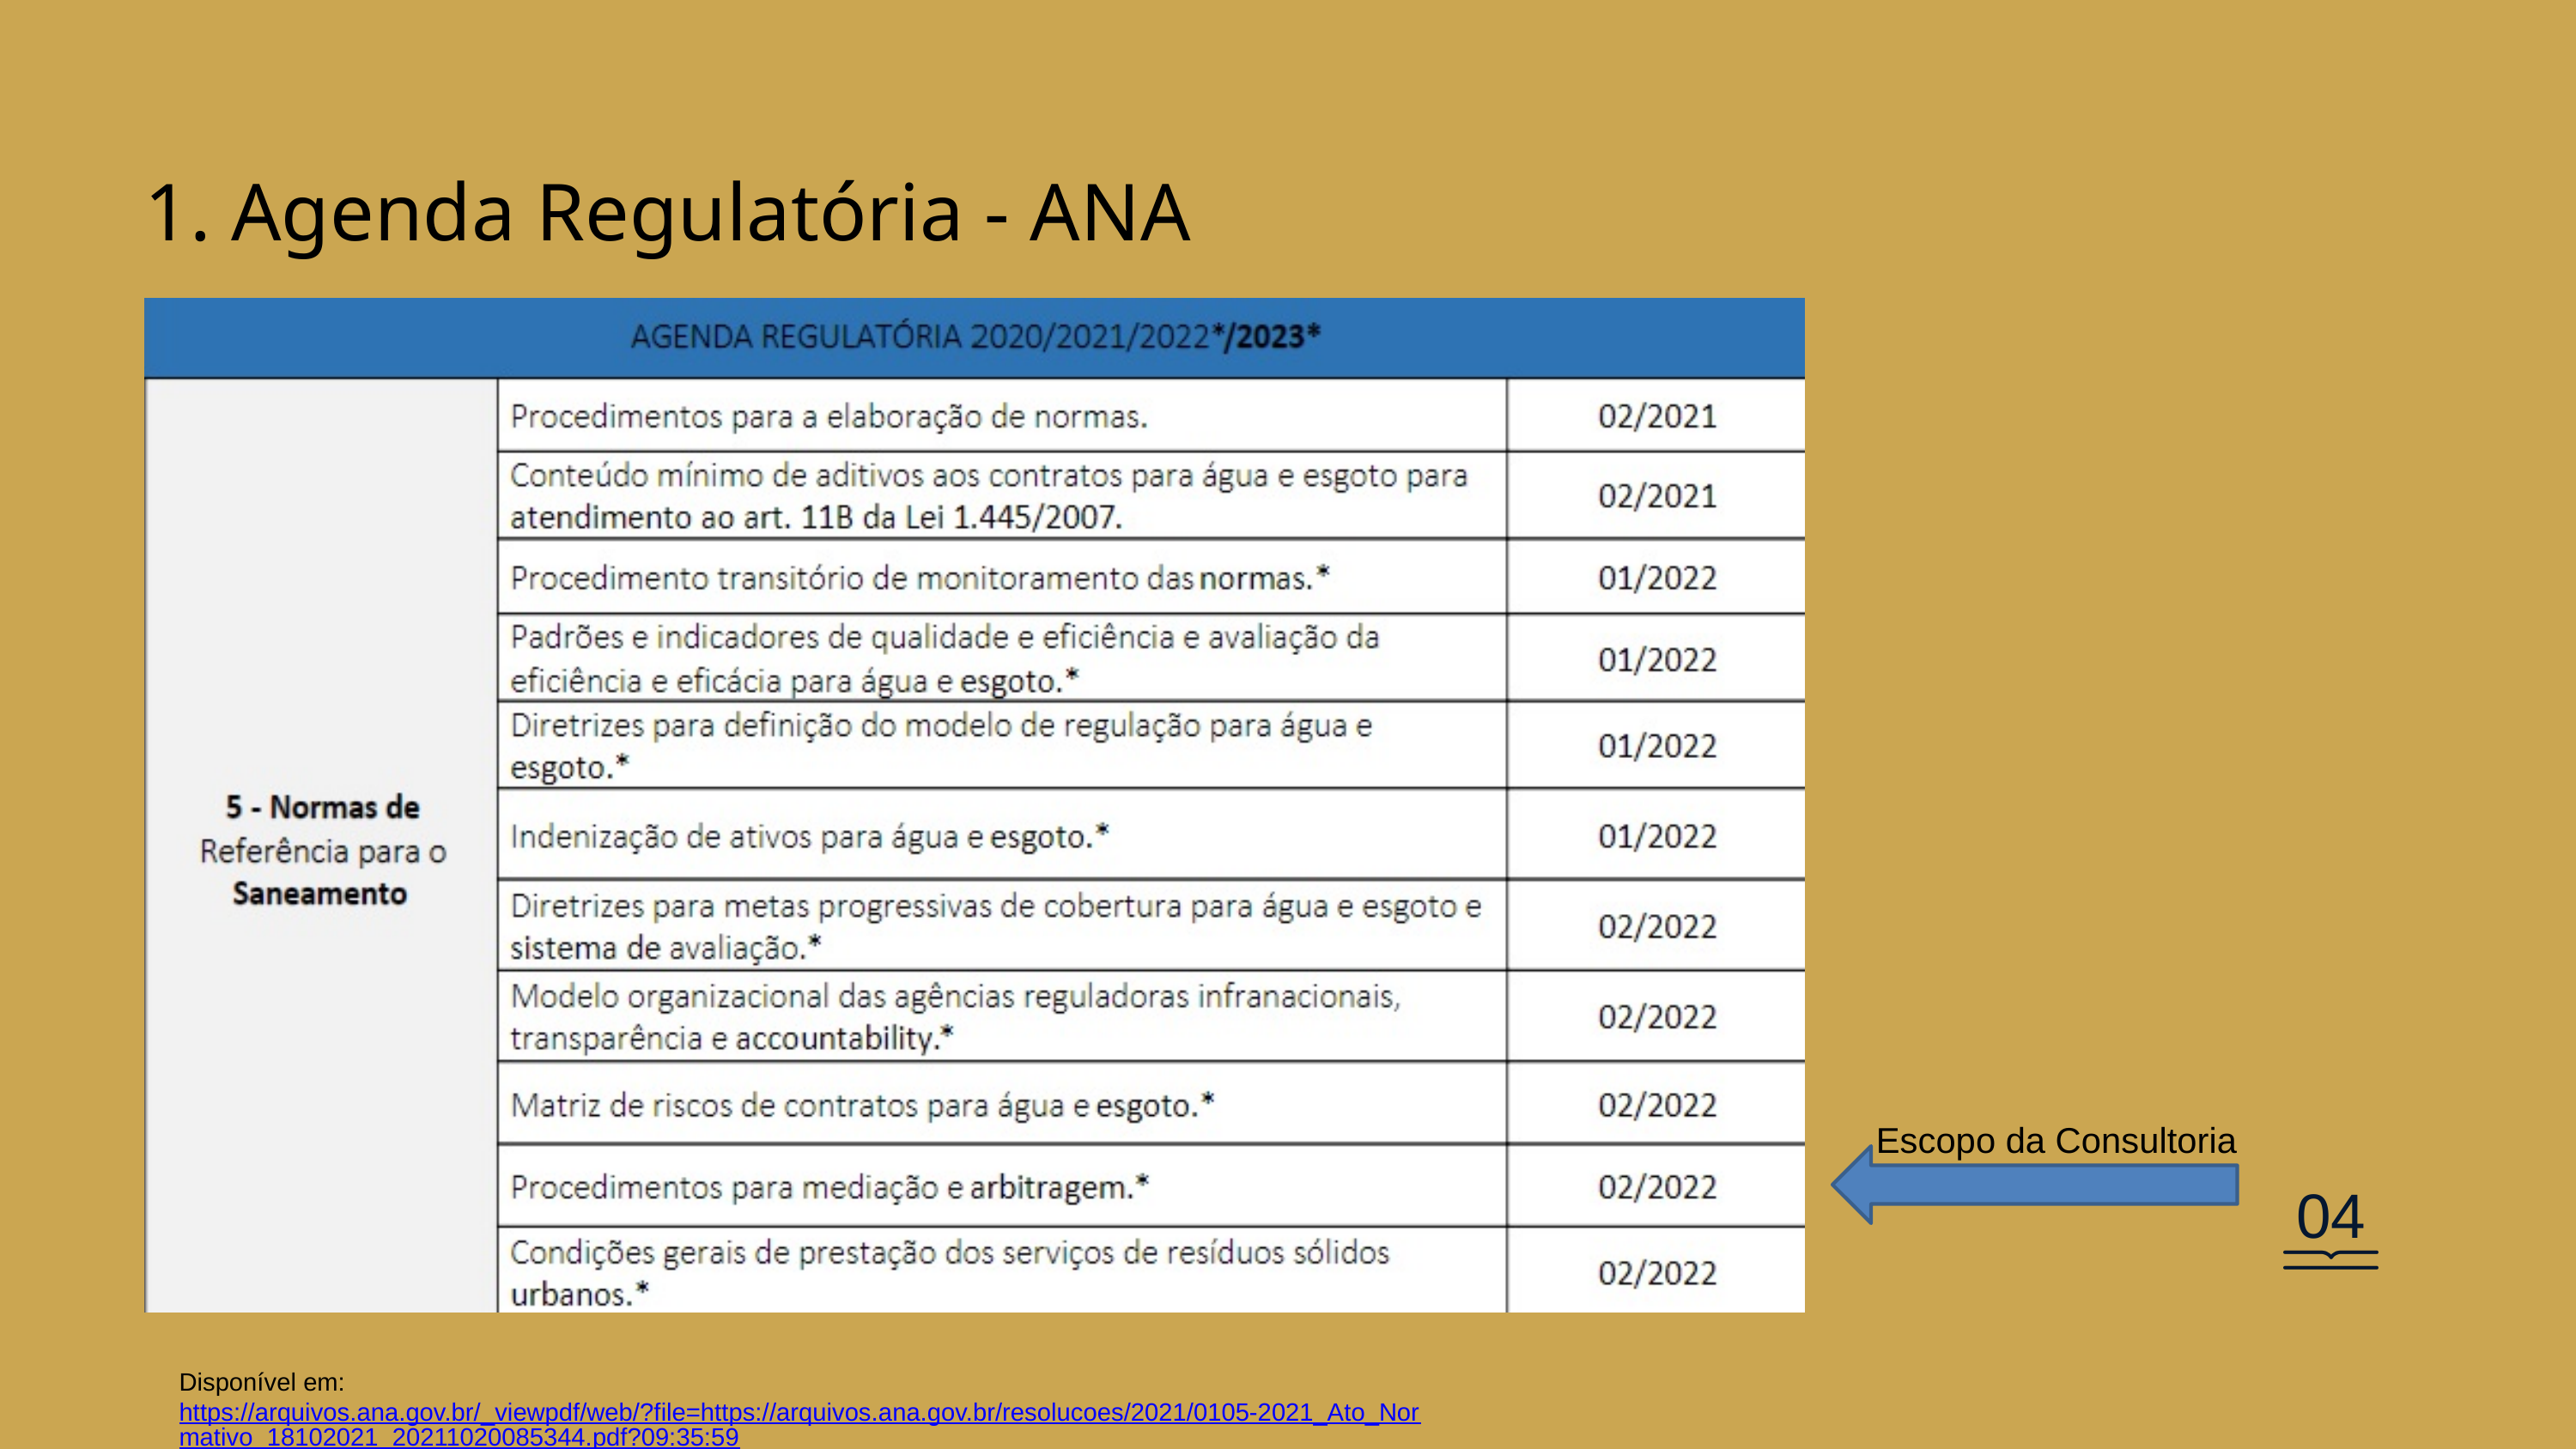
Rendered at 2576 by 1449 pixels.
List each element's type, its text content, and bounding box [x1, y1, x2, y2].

text_box Escopo da Consultoria [1863, 1111, 2269, 1167]
text_box 1. Agenda Regulatória - ANA [144, 124, 2038, 258]
text_box Disponível em: https://arquivos.ana.gov.br/_viewpdf/web/?file=https://arquivos.ana.gov.br/resolucoes/2021/0105-2021_Ato_Normativo_18102021_20211020085344.pdf?09:35:59 [166, 1360, 1455, 1449]
text_box 04 [2293, 1146, 2368, 1243]
picture [144, 297, 1805, 1313]
picture [2283, 1244, 2379, 1278]
text_box [1830, 1144, 2239, 1225]
